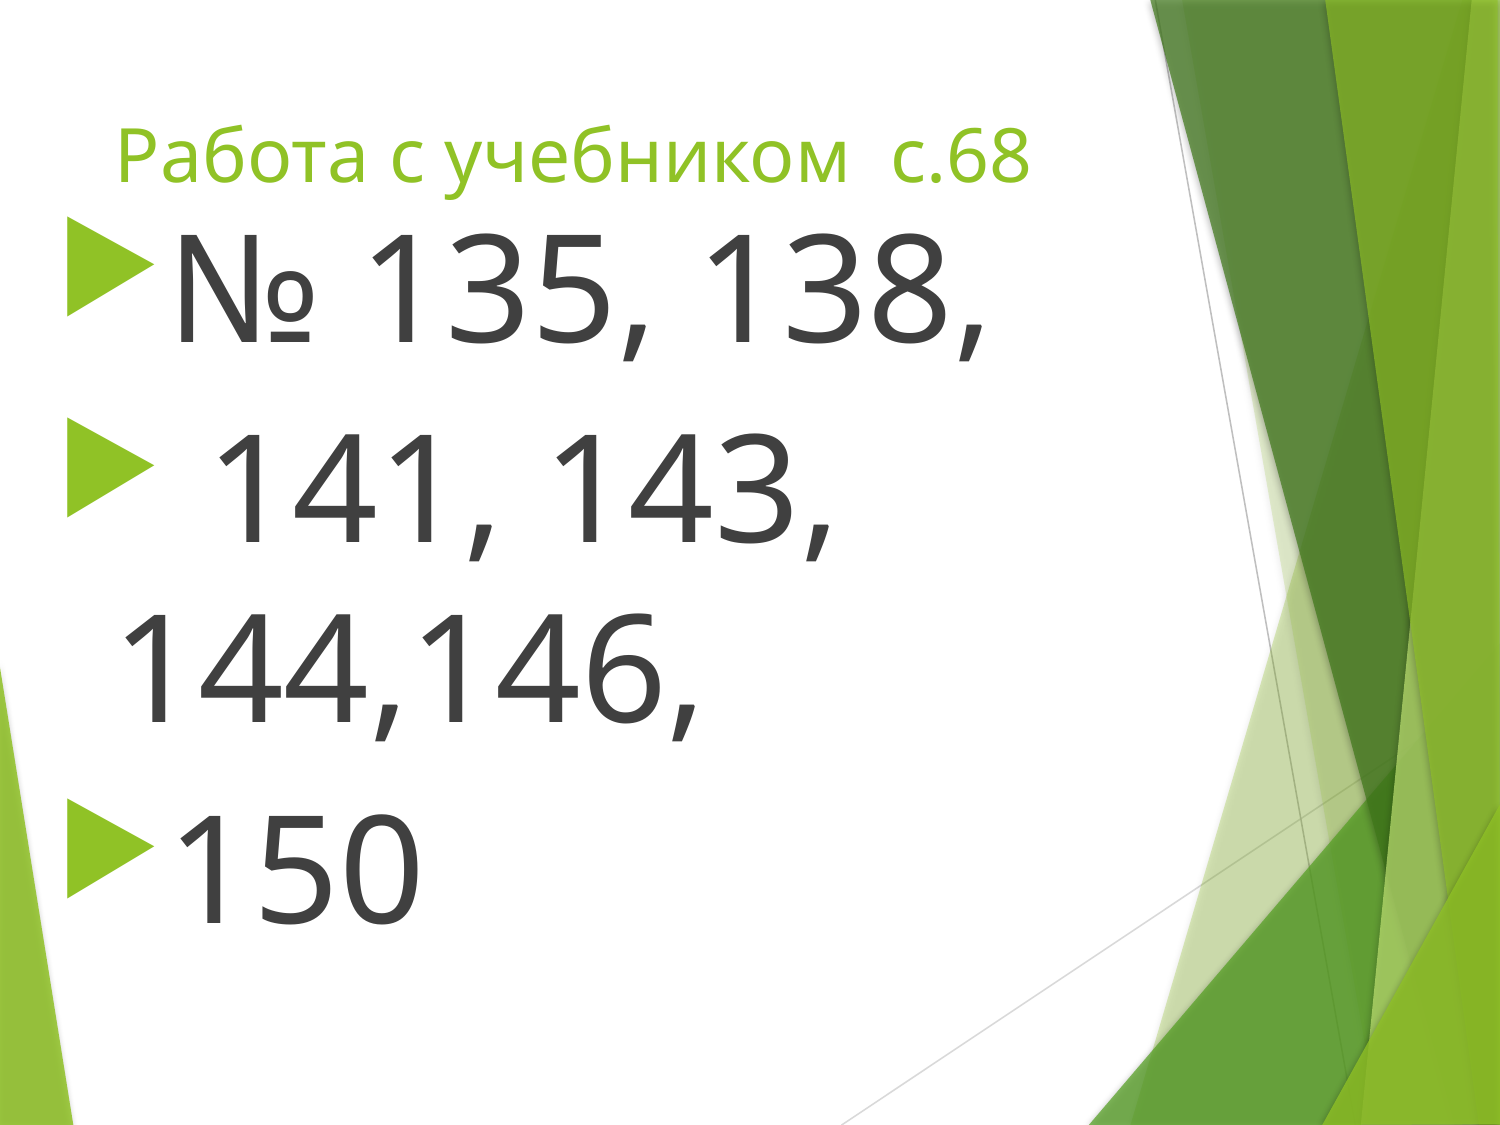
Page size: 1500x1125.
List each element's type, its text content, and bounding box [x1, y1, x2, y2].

list № 135, 138, 141, 143, 144,146, 150 [41, 184, 1142, 991]
title Работа с учебником с.68 [99, 99, 1142, 184]
